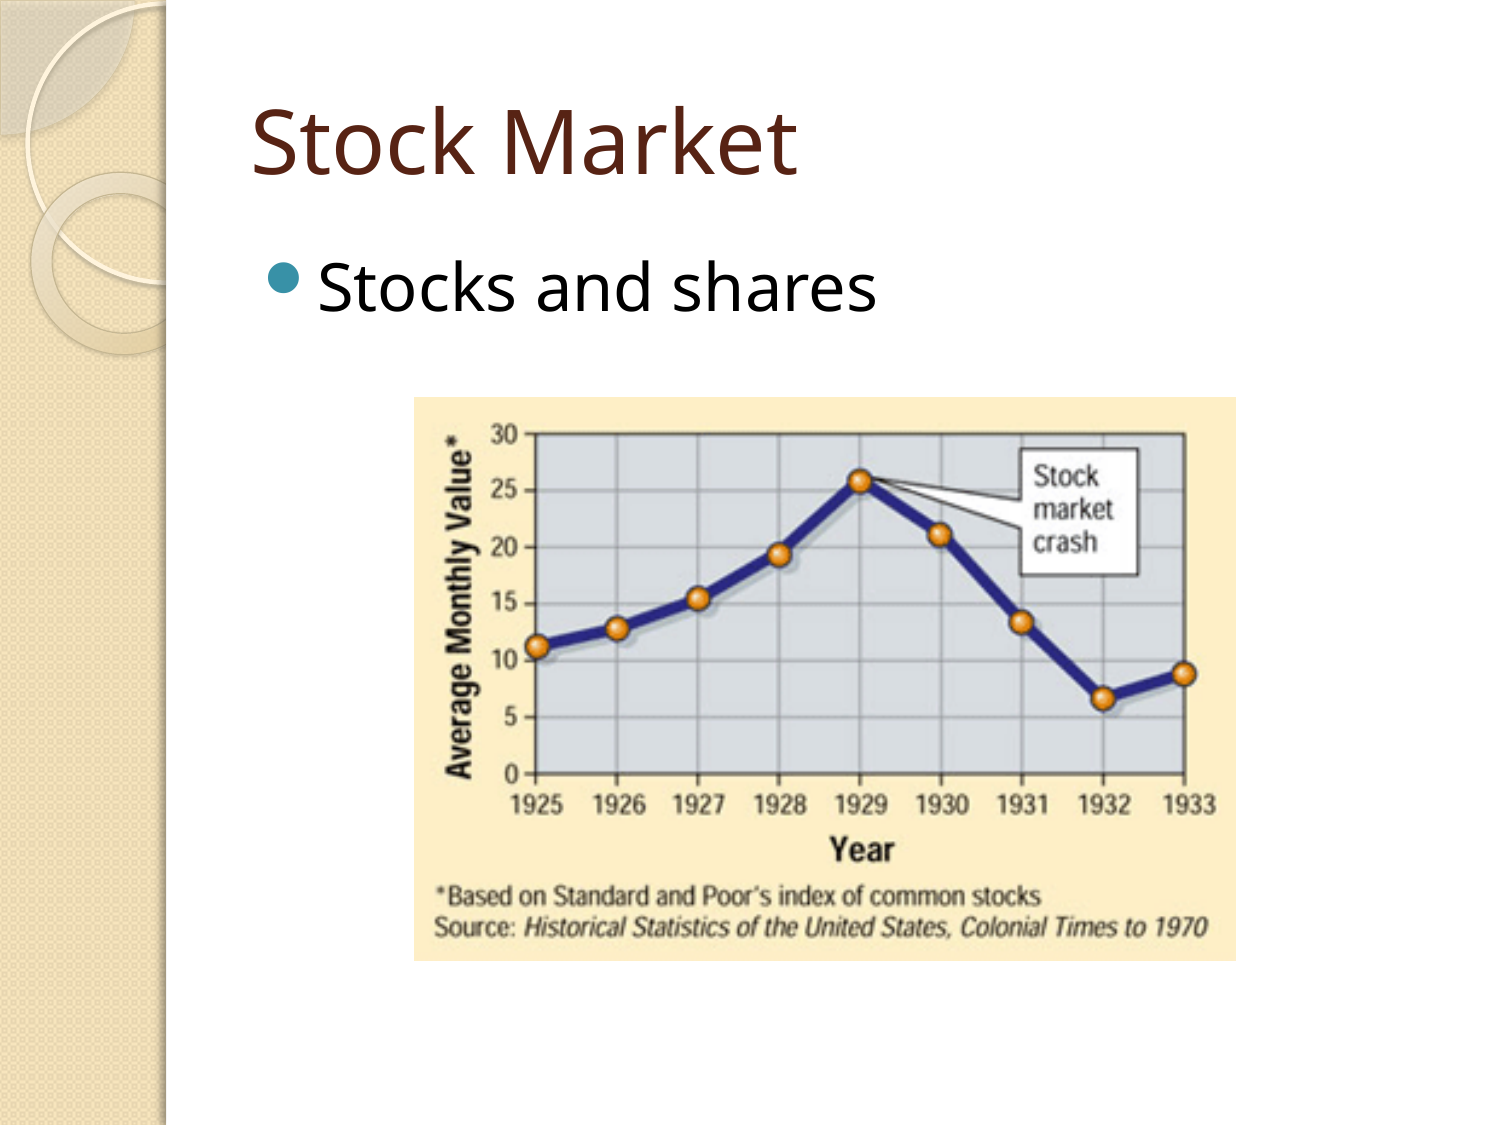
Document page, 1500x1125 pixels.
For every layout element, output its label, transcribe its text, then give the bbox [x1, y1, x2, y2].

list Stocks and shares [235, 237, 1466, 1025]
title Stock Market [235, 45, 1466, 233]
picture [413, 397, 1236, 961]
